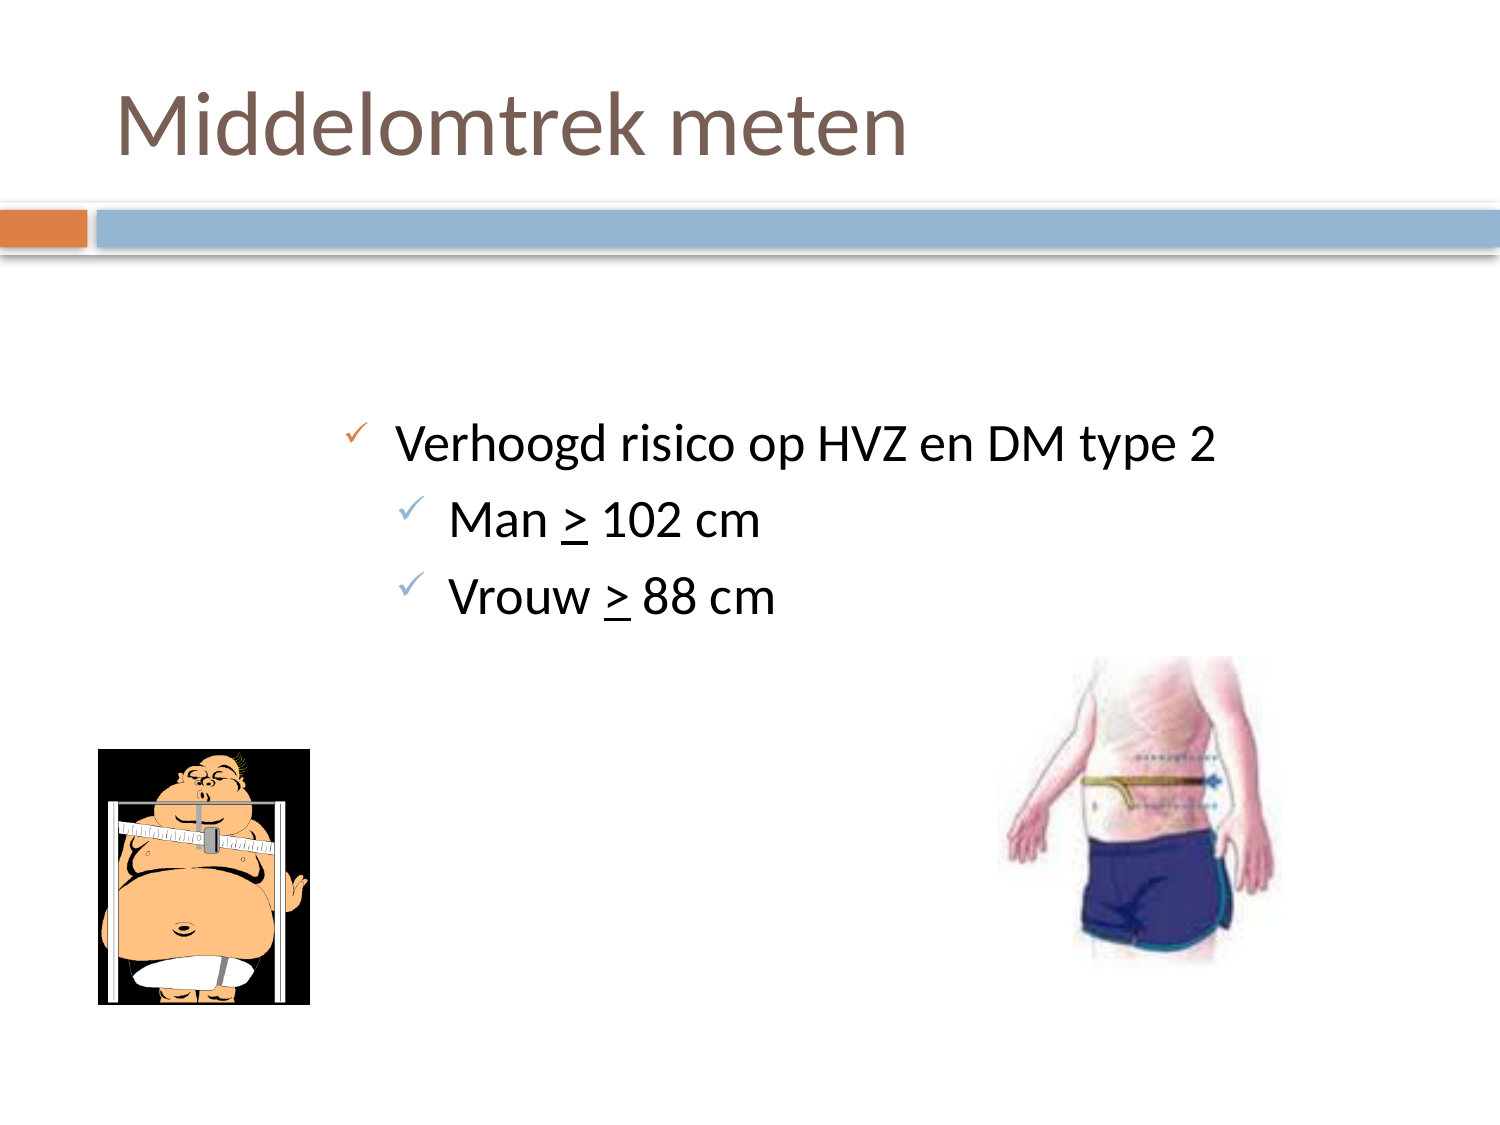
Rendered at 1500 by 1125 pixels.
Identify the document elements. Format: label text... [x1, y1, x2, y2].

list Verhoogd risico op HVZ en DM type 2 Man > 102 cm Vrouw > 88 cm [327, 257, 1430, 1009]
picture [997, 656, 1282, 969]
title Middelomtrek meten [99, 37, 1438, 201]
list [98, 749, 311, 1006]
